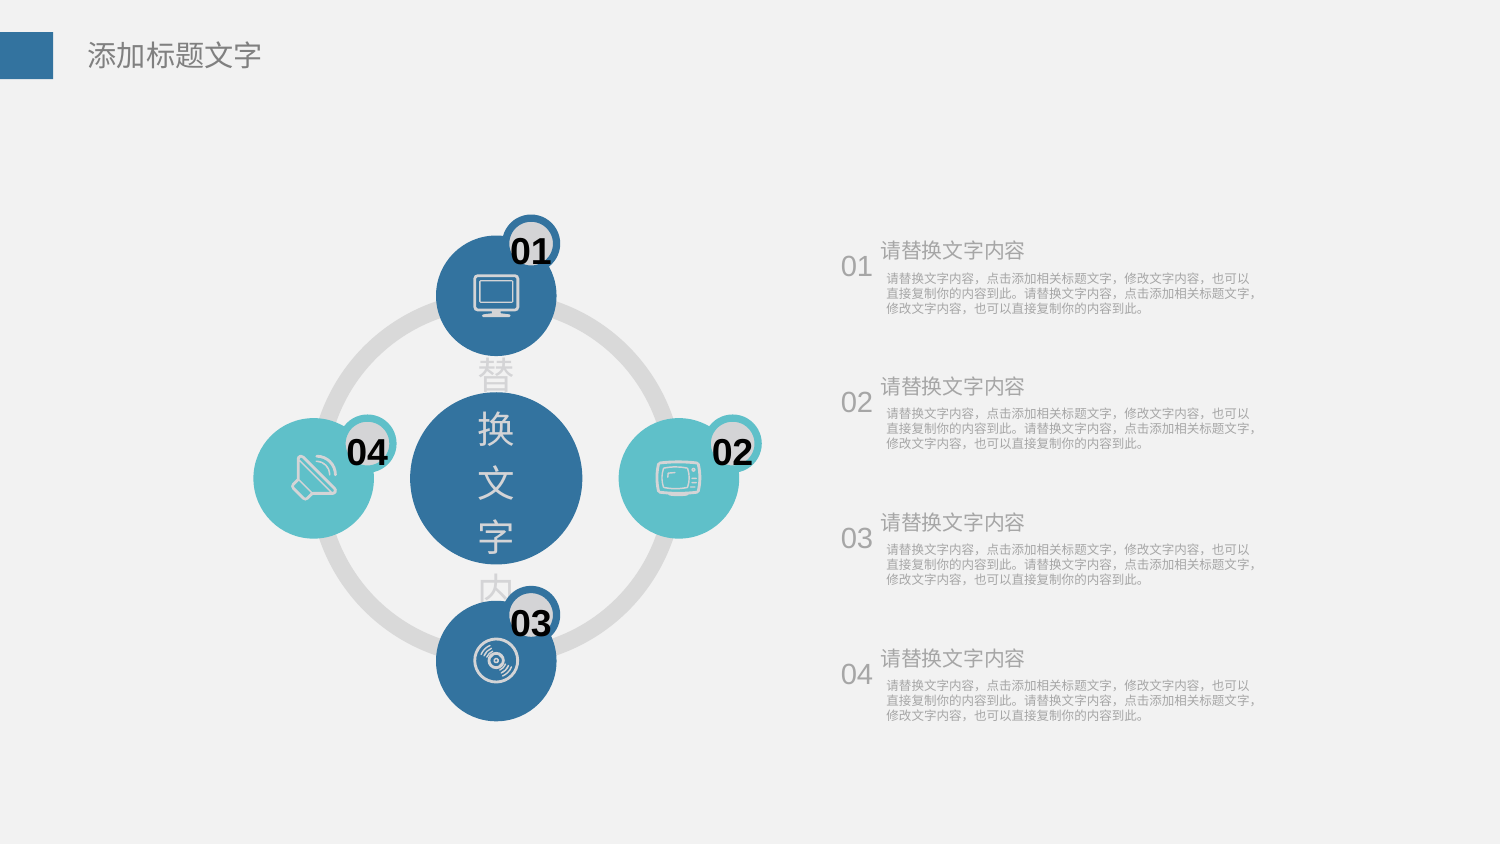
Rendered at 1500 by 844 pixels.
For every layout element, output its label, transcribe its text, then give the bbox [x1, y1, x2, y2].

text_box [879, 504, 1261, 588]
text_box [253, 210, 770, 722]
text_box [879, 368, 1261, 452]
text_box 04 [840, 648, 874, 691]
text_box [879, 640, 1261, 724]
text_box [879, 232, 1261, 317]
text_box 03 [840, 512, 874, 555]
text_box 01 [840, 240, 874, 283]
text_box 02 [840, 376, 874, 419]
